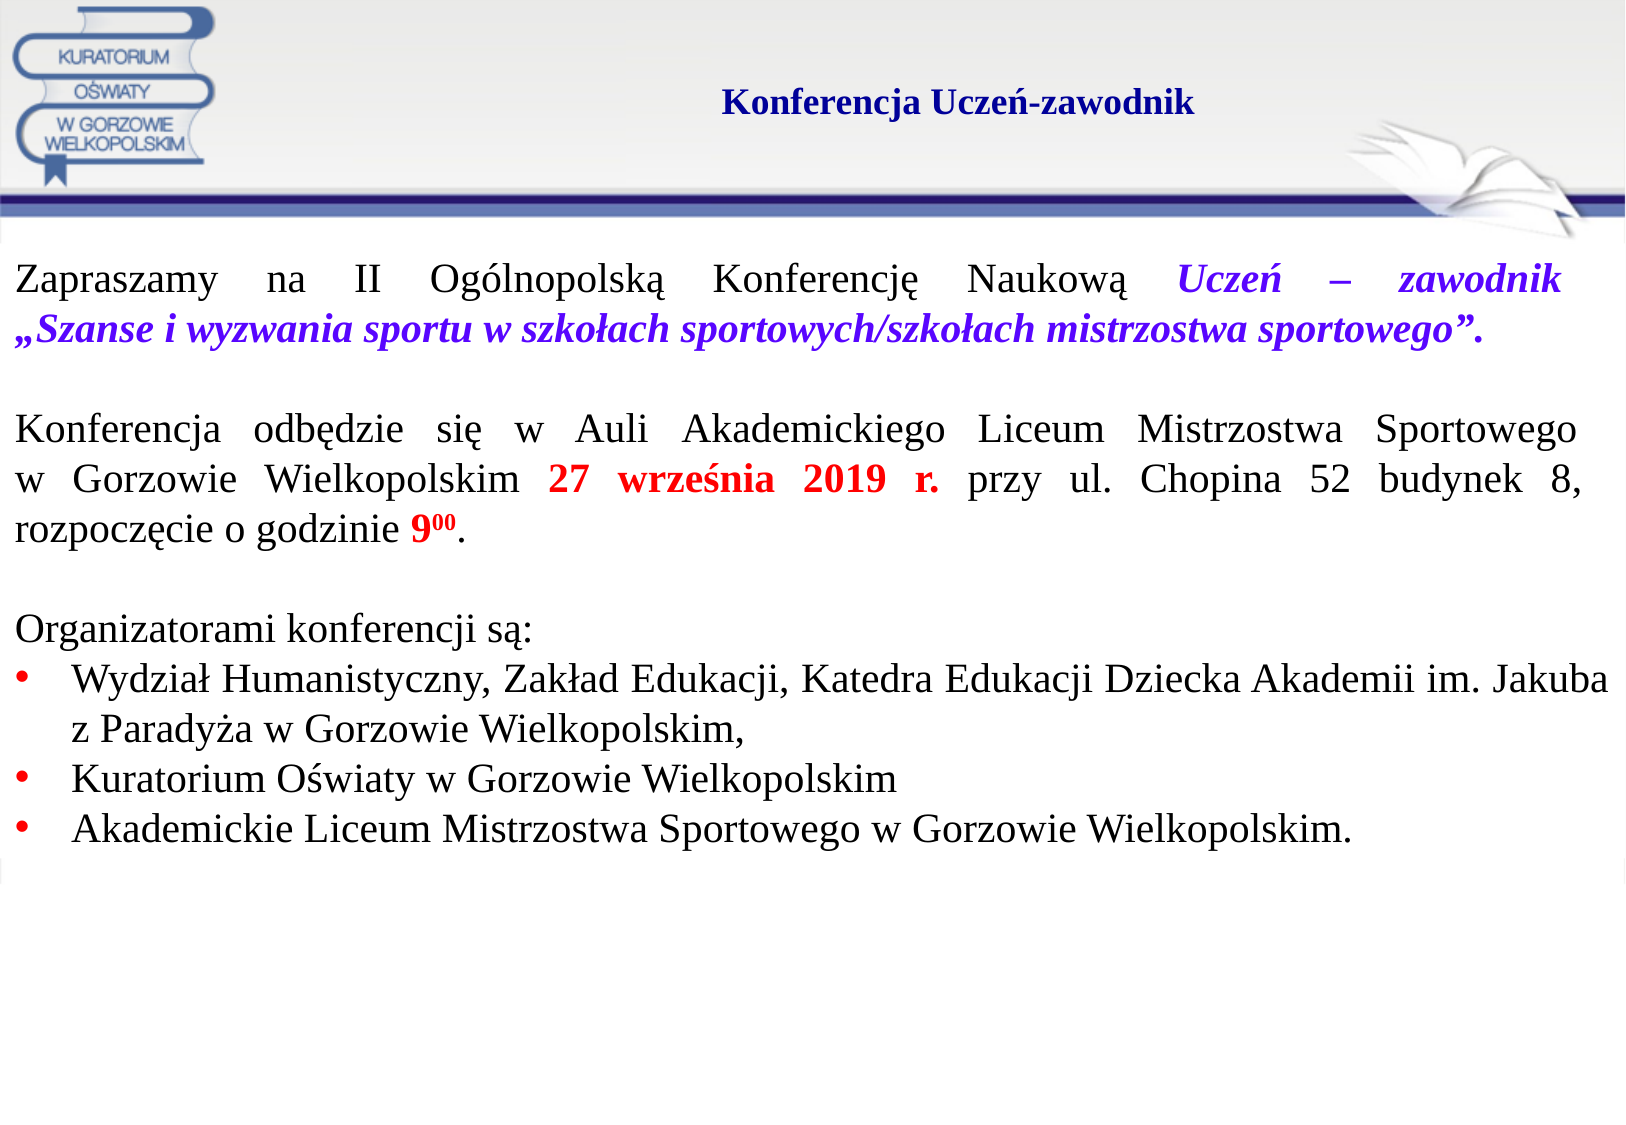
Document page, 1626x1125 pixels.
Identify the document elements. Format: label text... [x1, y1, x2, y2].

picture [0, 0, 1626, 1125]
text_box Zapraszamy na II Ogólnopolską Konferencję Naukową Uczeń – zawodnik „Szanse i wyzwania sportu w szkołach sportowych/szkołach mistrzostwa sportowego”. Konferencja odbędzie się w Auli Akademickiego Liceum Mistrzostwa Sportowego w Gorzowie Wielkopolskim 27 września 2019 r. przy ul. Chopina 52 budynek 8, rozpoczęcie o godzinie 900. Organizatorami konferencji są: Wydział Humanistyczny, Zakład Edukacji, Katedra Edukacji Dziecka Akademii im. Jakuba z Paradyża w Gorzowie Wielkopolskim, Kuratorium Oświaty w Gorzowie Wielkopolskim Akademickie Liceum Mistrzostwa Sportowego w Gorzowie Wielkopolskim. [0, 243, 1625, 859]
title Konferencja Uczeń-zawodnik [317, 23, 1600, 176]
